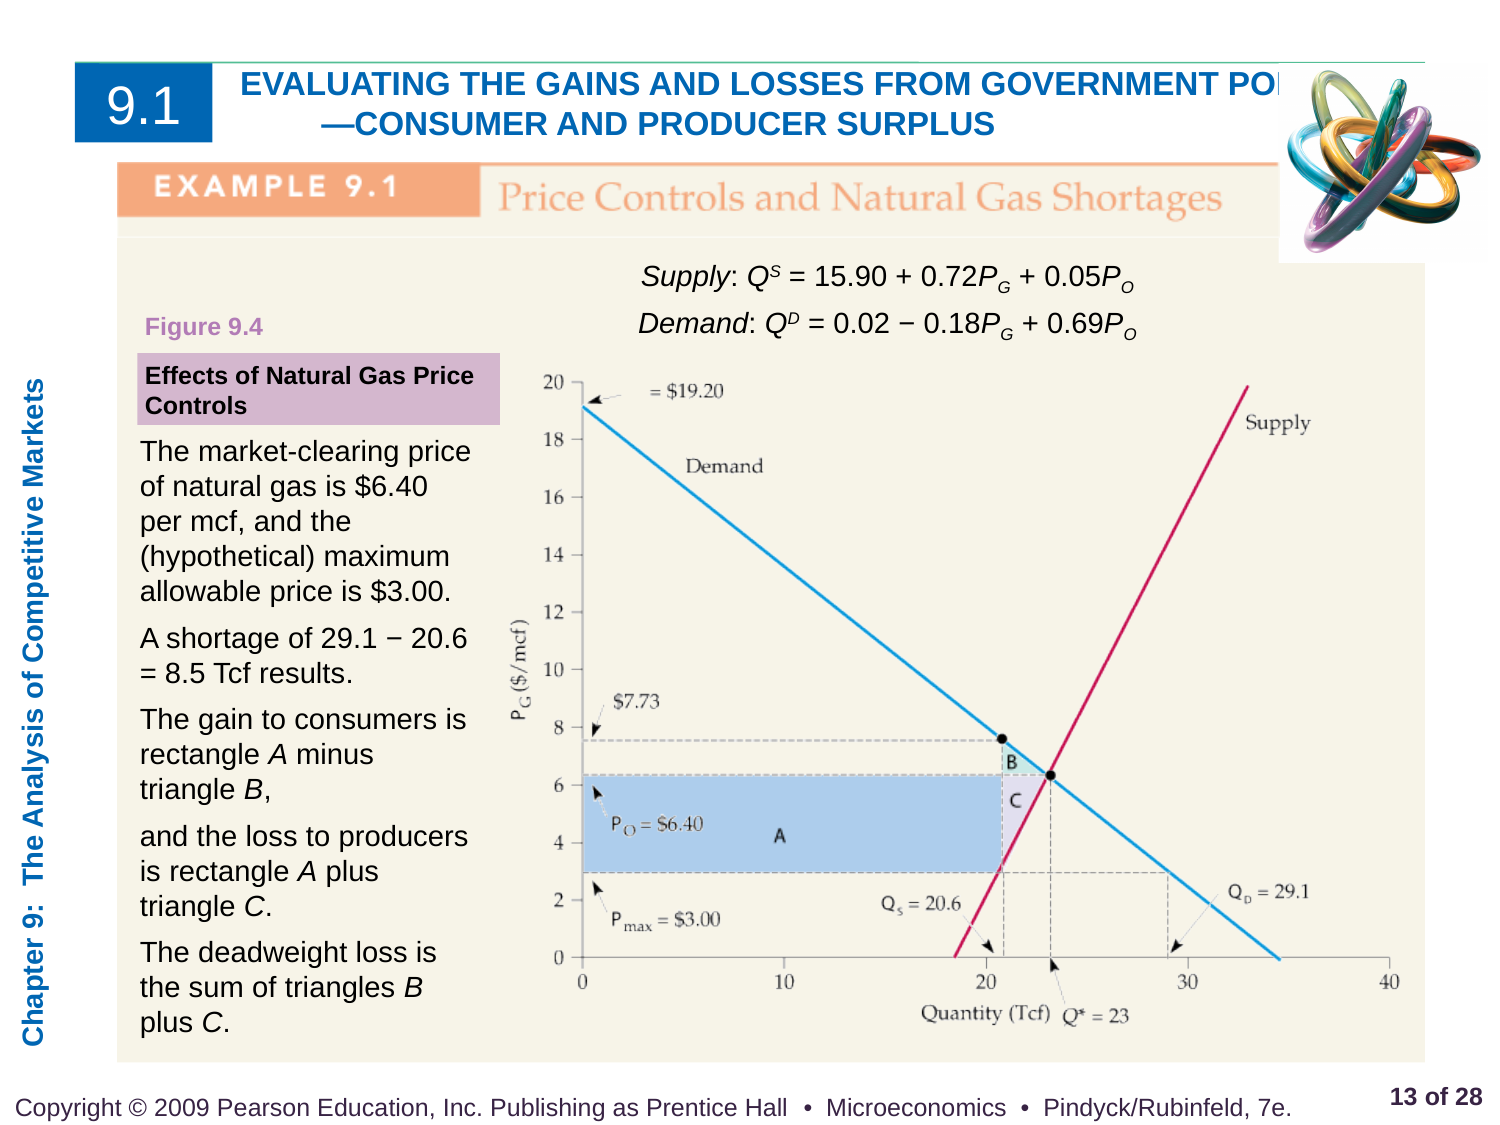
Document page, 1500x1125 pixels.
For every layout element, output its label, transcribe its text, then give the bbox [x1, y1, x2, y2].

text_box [74, 62, 1279, 143]
picture [499, 362, 1408, 1035]
text_box [117, 246, 1425, 1063]
text_box Figure 9.4 [137, 299, 313, 350]
picture [116, 63, 1488, 263]
text_box The market-clearing price of natural gas is $6.40 per mcf, and the (hypothetical) maximum allowable price is $3.00. A shortage of 29.1 − 20.6 = 8.5 Tcf results. The gain to consumers is rectangle A minus triangle B, and the loss to producers is rectangle A plus triangle C. The deadweight loss is the sum of triangles B plus C. [124, 425, 488, 1041]
text_box Supply: QS = 15.90 + 0.72PG + 0.05PO Demand: QD = 0.02 − 0.18PG + 0.69PO [399, 249, 1375, 358]
text_box Effects of Natural Gas Price Controls [137, 353, 500, 425]
